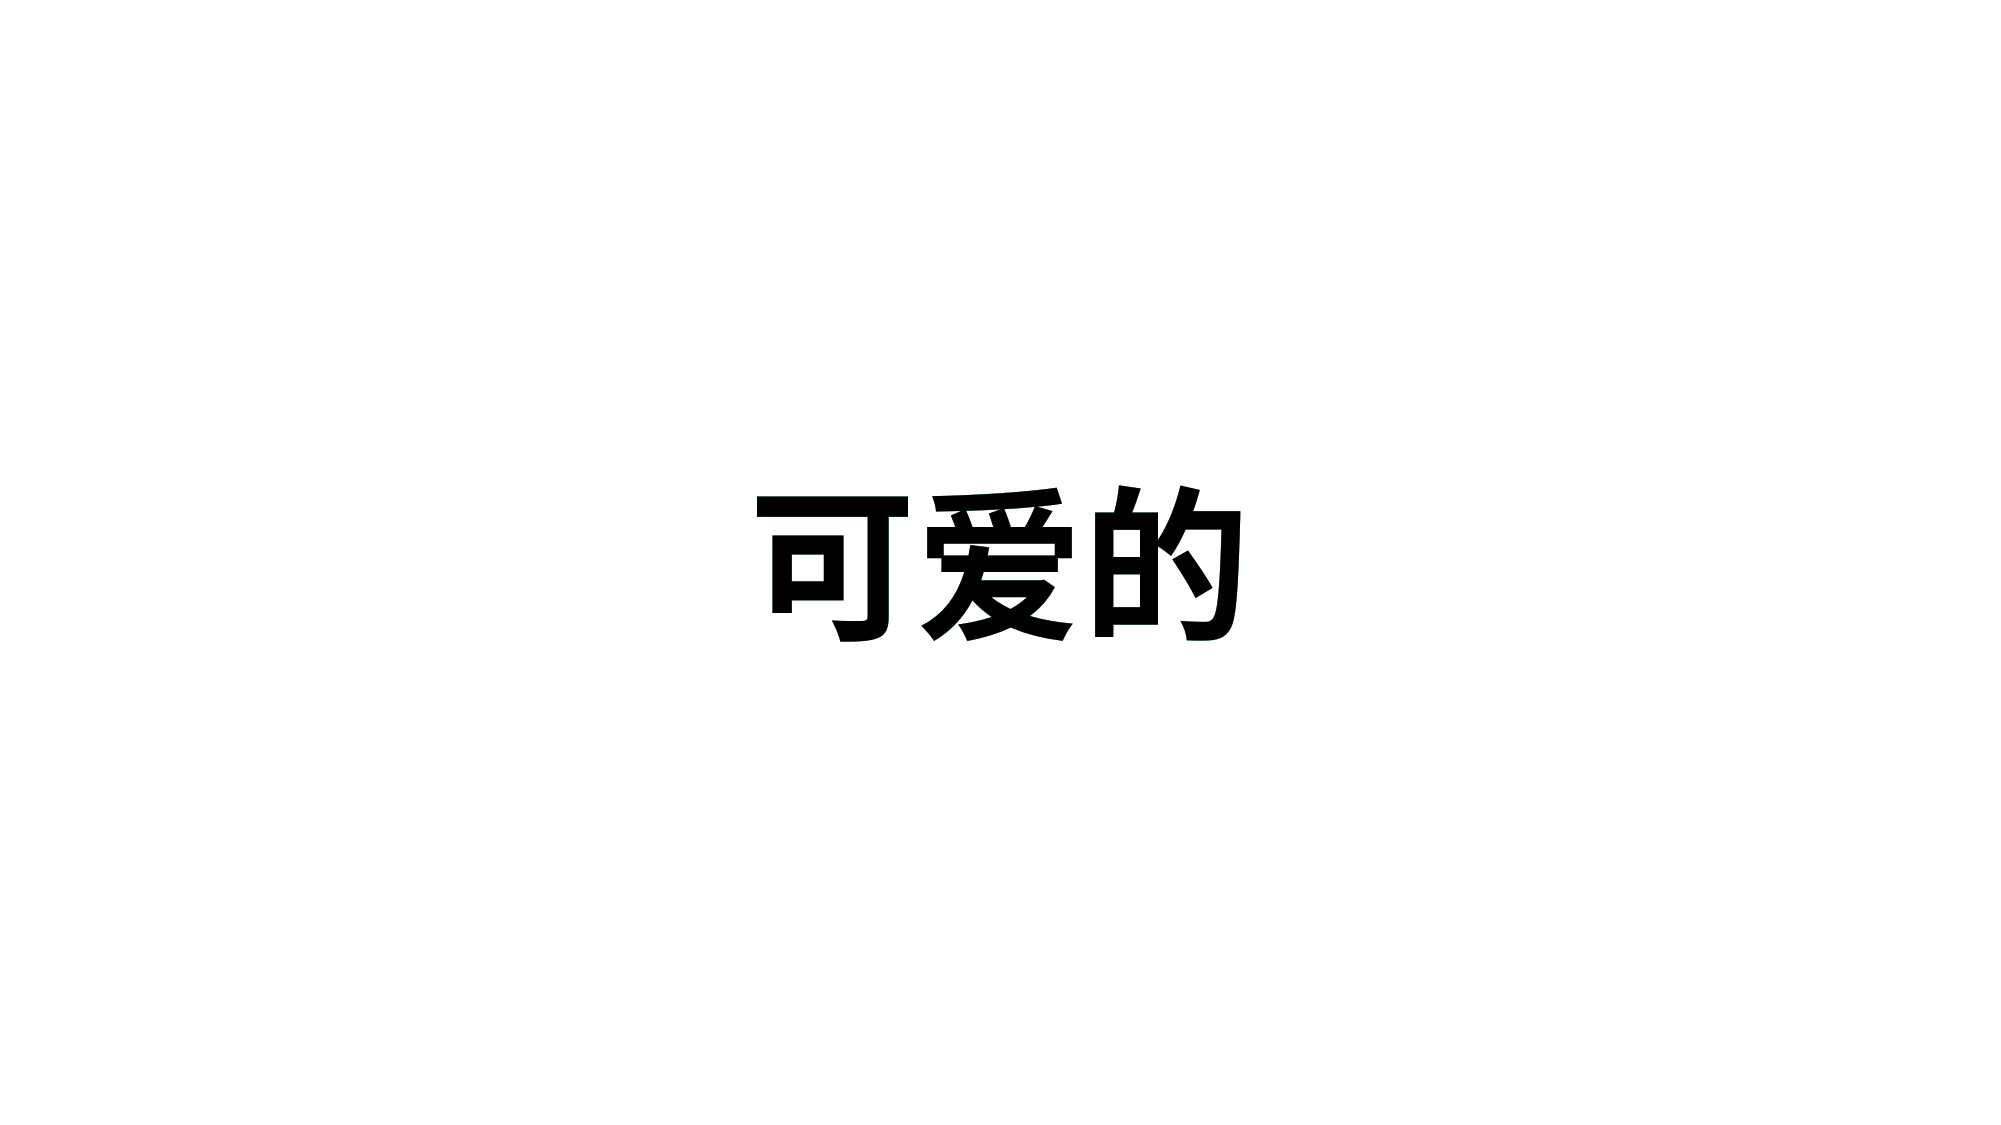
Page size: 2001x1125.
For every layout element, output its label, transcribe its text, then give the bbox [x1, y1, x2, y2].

text_box 可爱的 [537, 453, 1462, 669]
